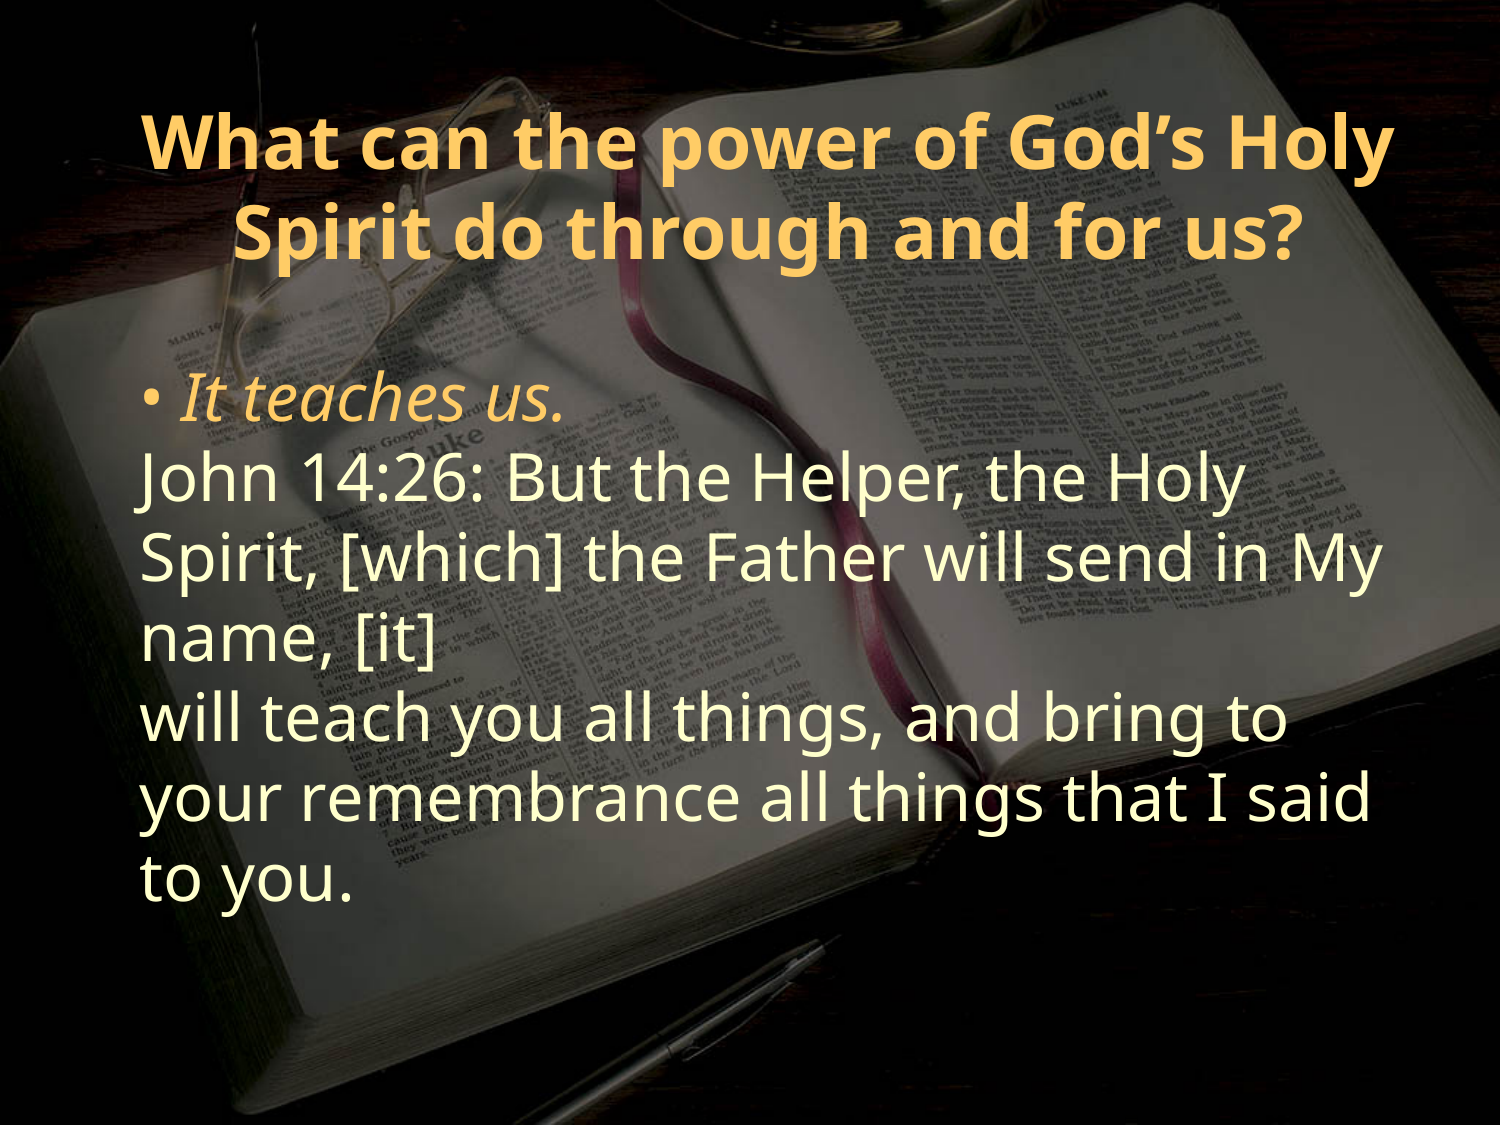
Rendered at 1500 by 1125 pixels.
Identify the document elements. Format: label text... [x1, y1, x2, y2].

picture [0, 0, 1500, 1125]
text_box What can the power of God’s Holy Spirit do through and for us? • It teaches us. John 14:26: But the Helper, the Holy Spirit, [which] the Father will send in My name, [it] will teach you all things, and bring to your remembrance all things that I said to you. [124, 87, 1413, 1002]
